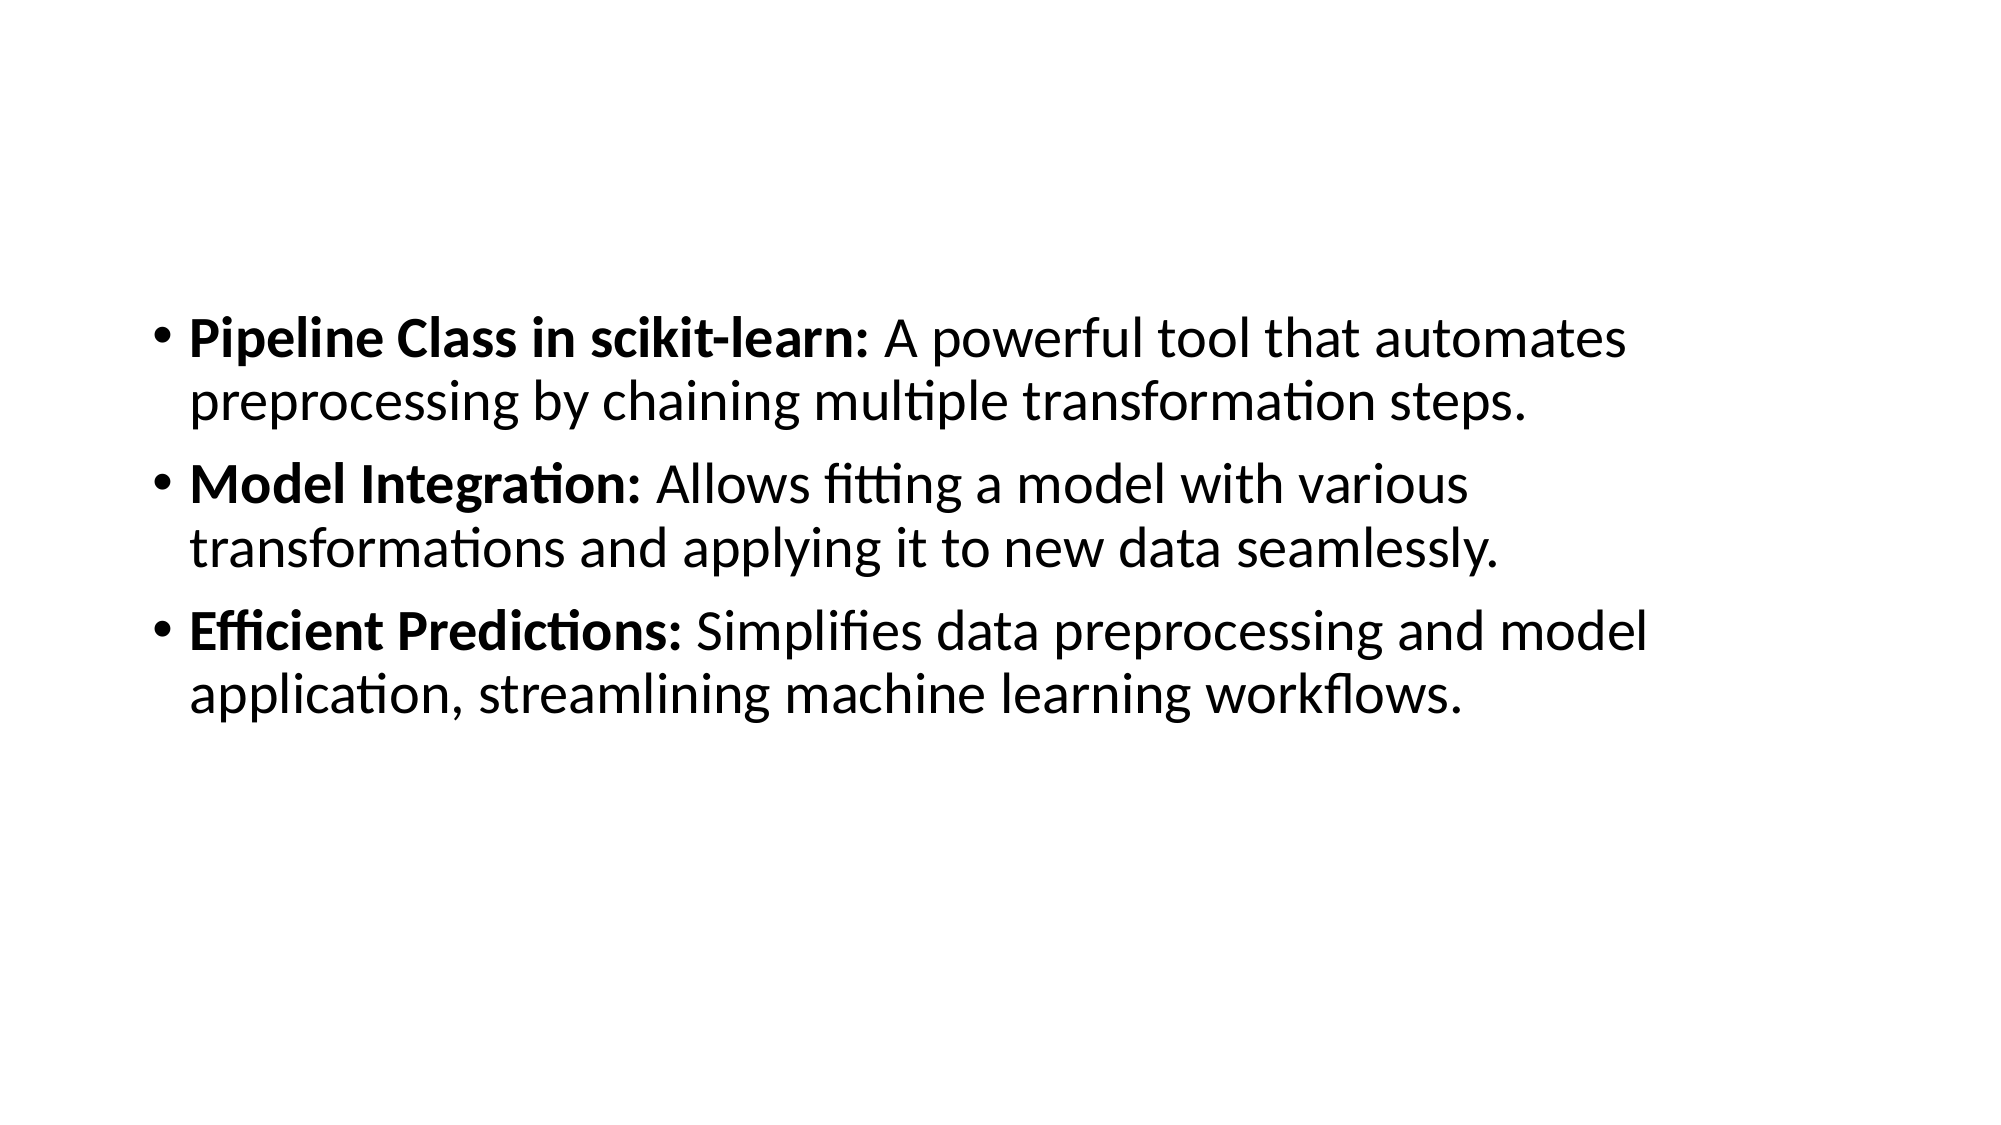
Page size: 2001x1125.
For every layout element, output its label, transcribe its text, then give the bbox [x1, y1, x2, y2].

list Pipeline Class in scikit-learn: A powerful tool that automates preprocessing by chaining multiple transformation steps. Model Integration: Allows fitting a model with various transformations and applying it to new data seamlessly. Efficient Predictions: Simplifies data preprocessing and model application, streamlining machine learning workflows. [137, 299, 1863, 1014]
